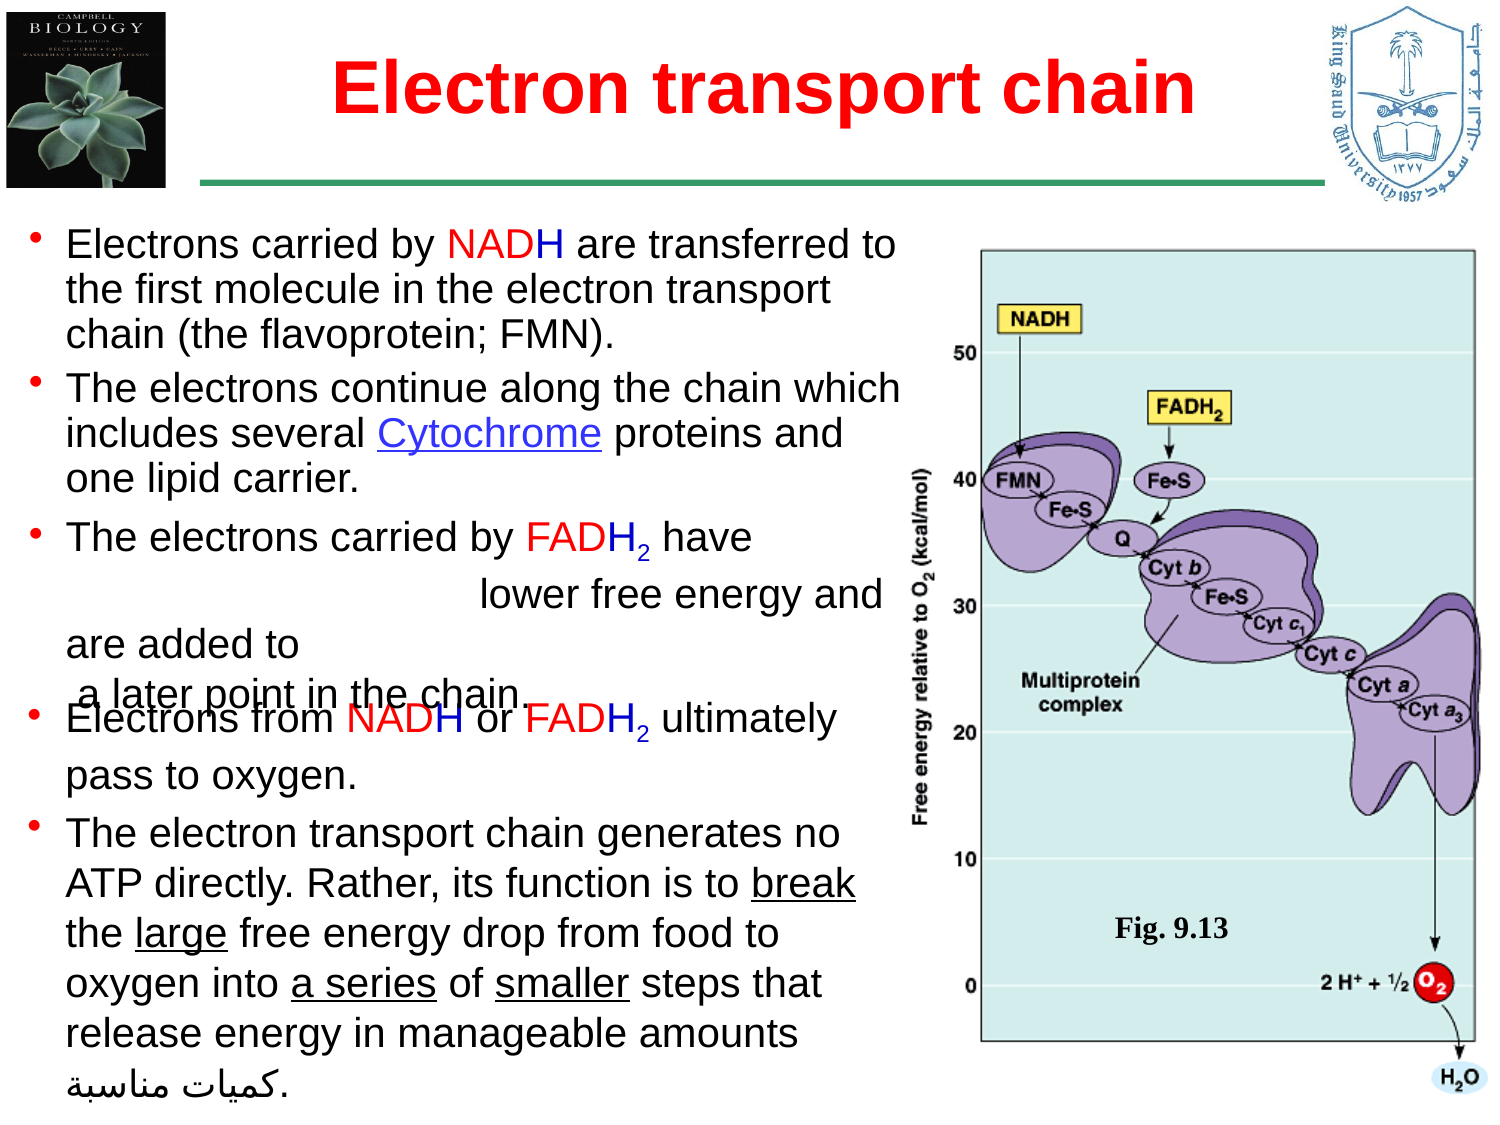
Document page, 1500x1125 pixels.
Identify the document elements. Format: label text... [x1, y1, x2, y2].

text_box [5, 0, 1488, 209]
picture [892, 237, 1500, 1101]
list Electrons carried by NADH are transferred to the first molecule in the electron transport chain (the flavoprotein; FMN). The electrons continue along the chain which includes several Cytochrome proteins and one lipid carrier. The electrons carried by FADH2 have lower free energy and are added to a later point in the chain. [12, 216, 925, 869]
text_box Electrons from NADH or FADH2 ultimately pass to oxygen. The electron transport chain generates no ATP directly. Rather, its function is to break the large free energy drop from food to oxygen into a series of smaller steps that release energy in manageable amounts كميات مناسبة. [12, 869, 875, 1114]
